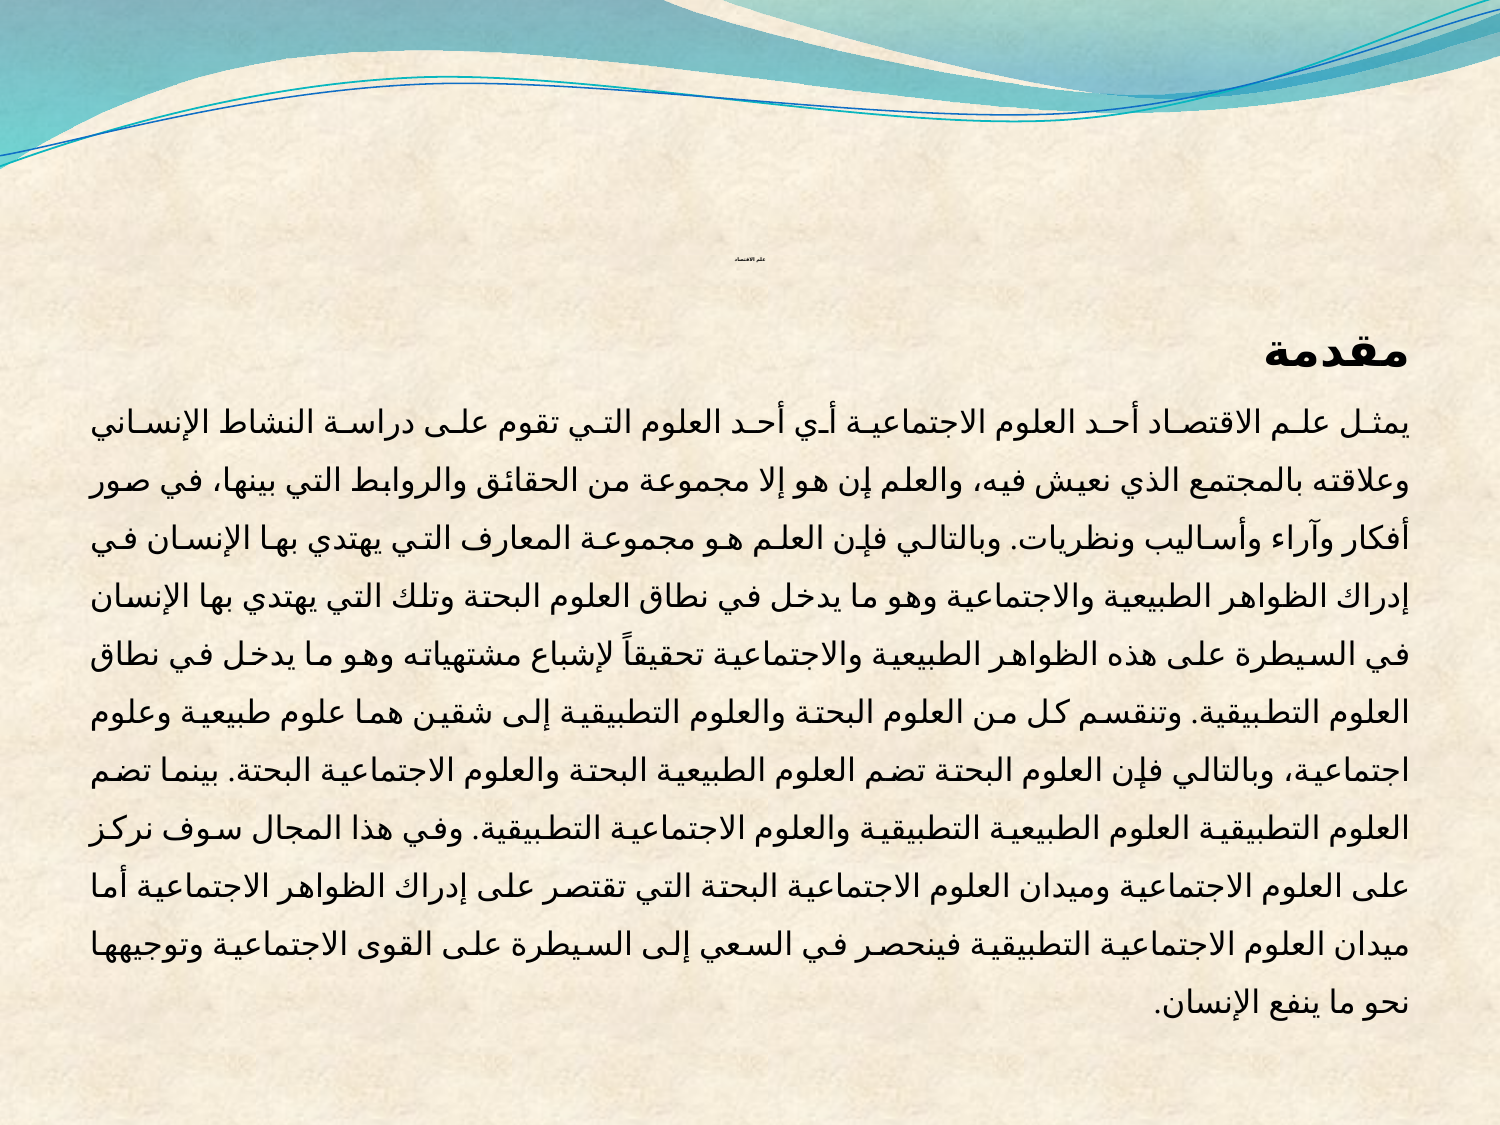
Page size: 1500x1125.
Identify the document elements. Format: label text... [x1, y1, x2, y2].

title علم الاقتصاد [75, 112, 1425, 263]
list مقدمة يمثل علم الاقتصاد أحد العلوم الاجتماعية أي أحد العلوم التي تقوم على دراسة النشاط الإنساني وعلاقته بالمجتمع الذي نعيش فيه، والعلم إن هو إلا مجموعة من الحقائق والروابط التي بينها، في صور أفكار وآراء وأساليب ونظريات. وبالتالي فإن العلم هو مجموعة المعارف التي يهتدي بها الإنسان في إدراك الظواهر الطبيعية والاجتماعية وهو ما يدخل في نطاق العلوم البحتة وتلك التي يهتدي بها الإنسان في السيطرة على هذه الظواهر الطبيعية والاجتماعية تحقيقاً لإشباع مشتهياته وهو ما يدخل في نطاق العلوم التطبيقية. وتنقسم كل من العلوم البحتة والعلوم التطبيقية إلى شقين هما علوم طبيعية وعلوم اجتماعية، وبالتالي فإن العلوم البحتة تضم العلوم الطبيعية البحتة والعلوم الاجتماعية البحتة. بينما تضم العلوم التطبيقية العلوم الطبيعية التطبيقية والعلوم الاجتماعية التطبيقية. وفي هذا المجال سوف نركز على العلوم الاجتماعية وميدان العلوم الاجتماعية البحتة التي تقتصر على إدراك الظواهر الاجتماعية أما ميدان العلوم الاجتماعية التطبيقية فينحصر في السعي إلى السيطرة على القوى الاجتماعية وتوجيهها نحو ما ينفع الإنسان. [75, 312, 1425, 1038]
